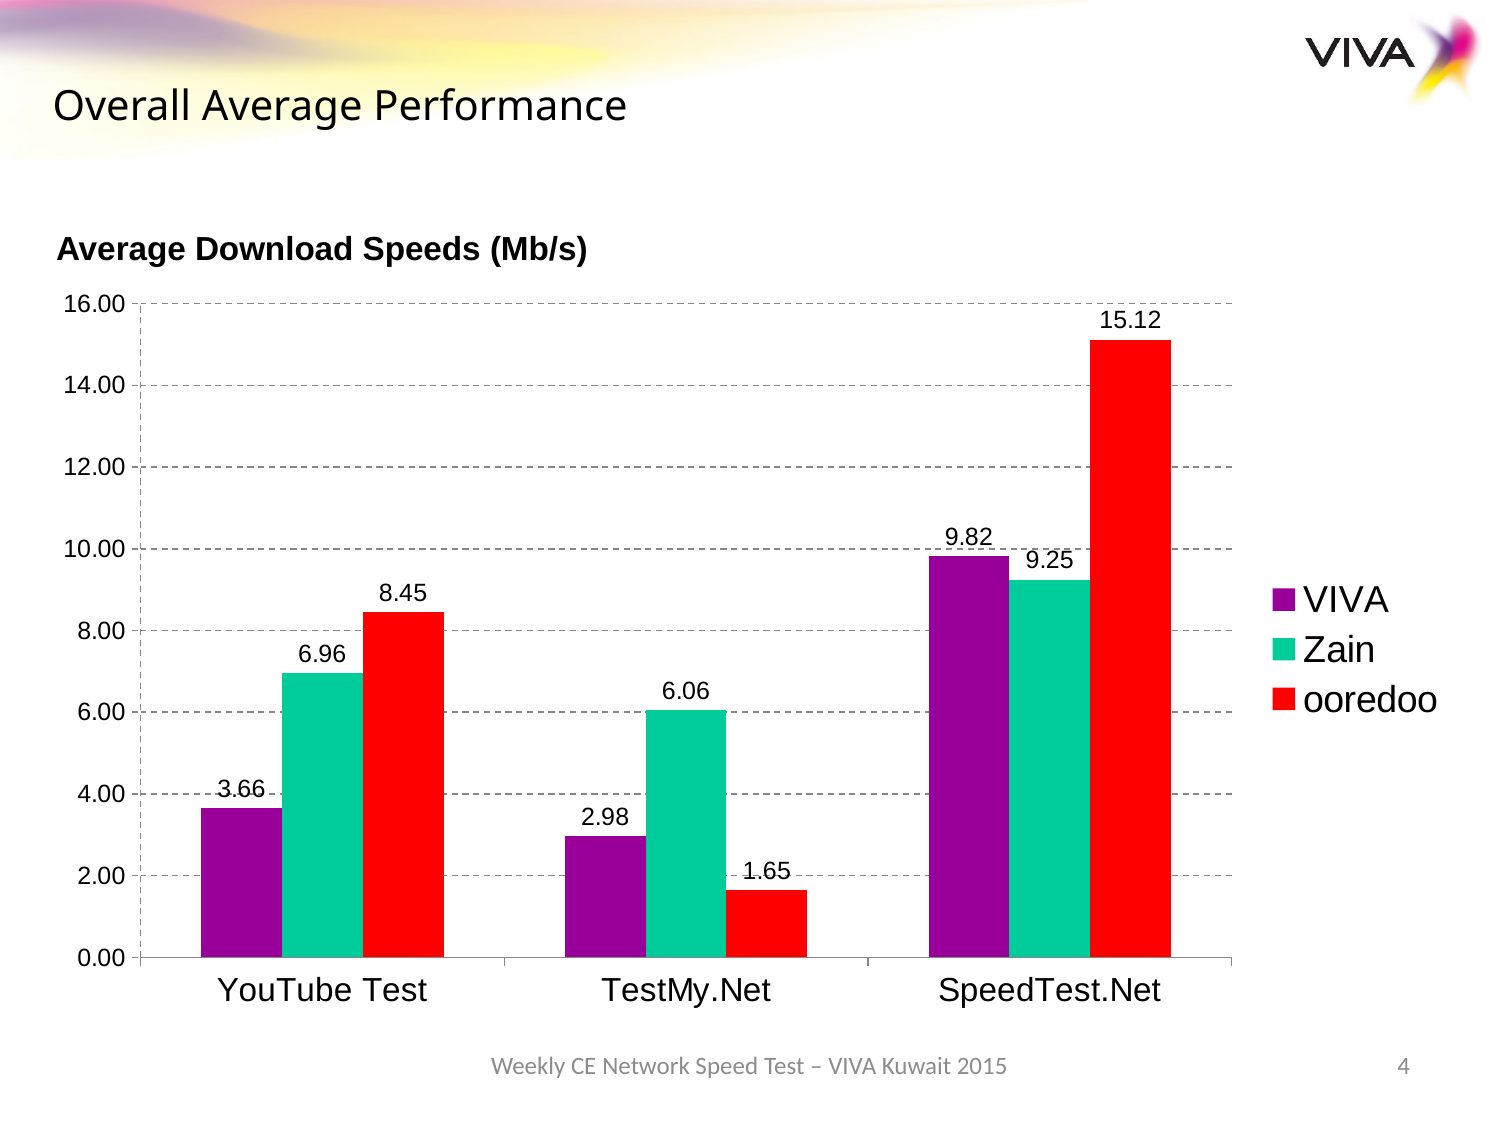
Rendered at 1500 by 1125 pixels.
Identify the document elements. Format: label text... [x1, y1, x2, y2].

picture [1300, 12, 1485, 105]
text_box 4 [1074, 1042, 1425, 1103]
text_box Weekly CE Network Speed Test – VIVA Kuwait 2015 [205, 1042, 1074, 1103]
picture [0, 0, 1089, 160]
chart [34, 275, 1463, 1024]
text_box Average Download Speeds (Mb/s) [41, 219, 1093, 273]
text_box Overall Average Performance [37, 24, 1278, 184]
